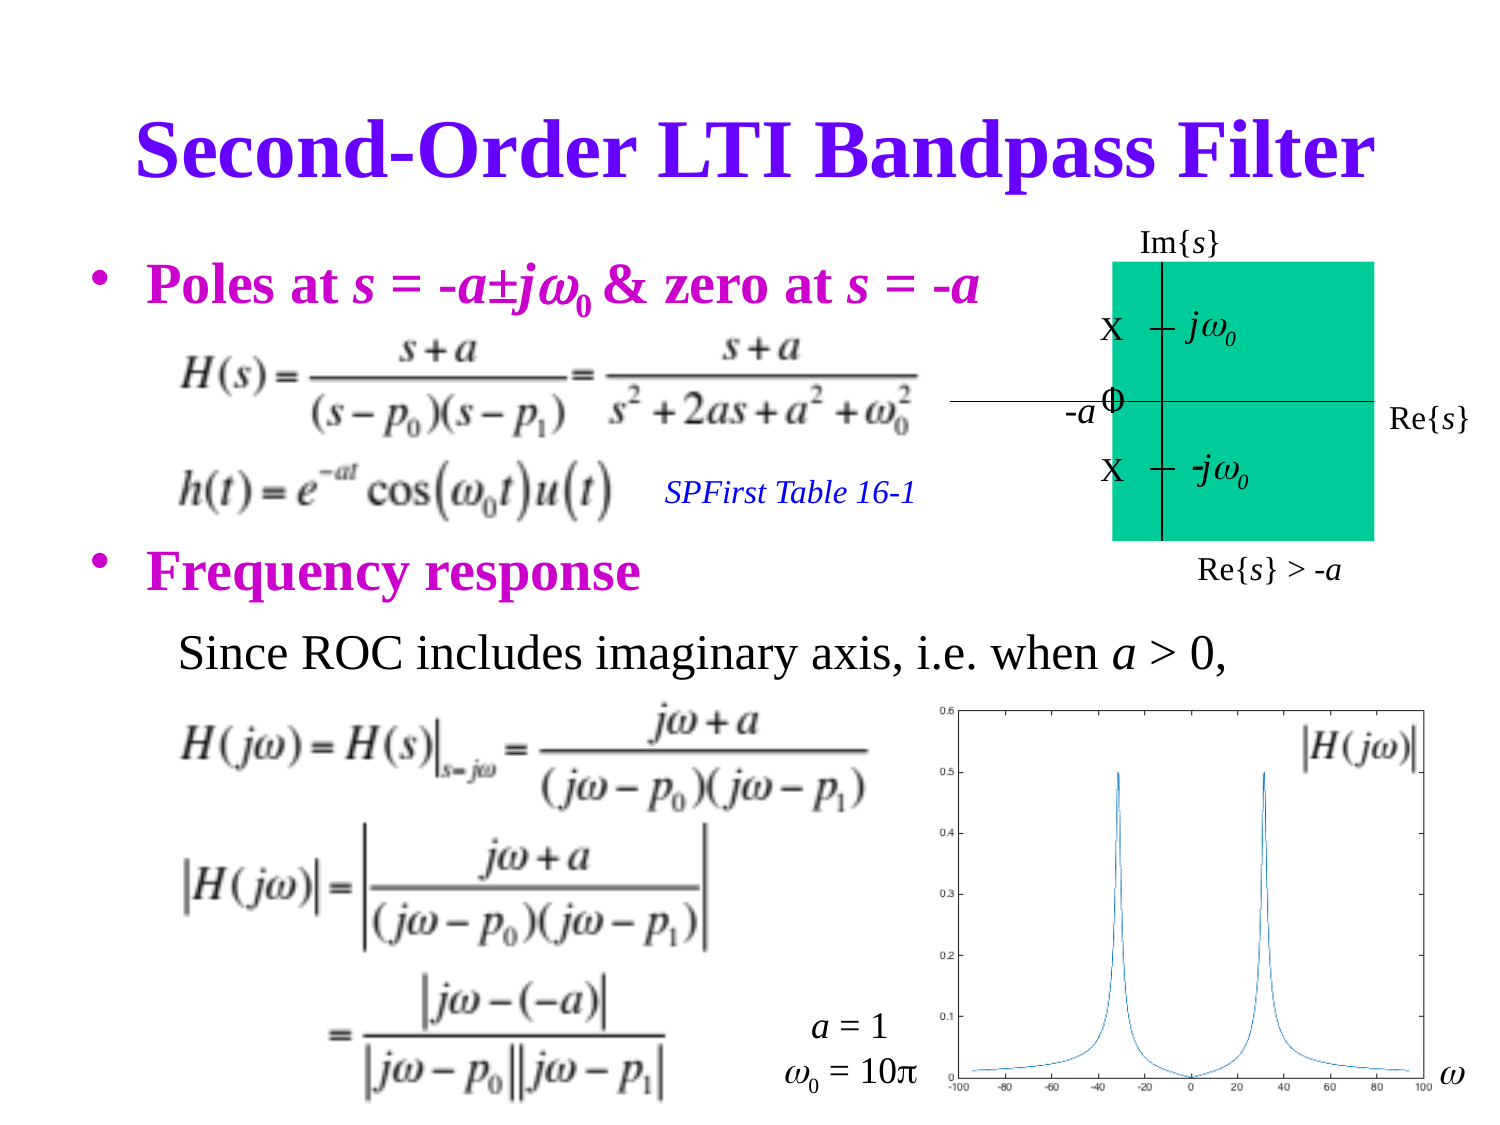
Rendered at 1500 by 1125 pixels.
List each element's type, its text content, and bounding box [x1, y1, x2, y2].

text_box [949, 212, 1488, 596]
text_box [174, 449, 615, 529]
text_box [174, 711, 494, 792]
text_box Since ROC includes imaginary axis, i.e. when a > 0, [87, 612, 1413, 700]
title Second-Order LTI Bandpass Filter [75, 50, 1438, 237]
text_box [322, 964, 670, 1104]
text_box w [1442, 1039, 1469, 1099]
text_box Frequency response [74, 525, 763, 625]
text_box SPFirst Table 16-1 [649, 462, 944, 518]
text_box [567, 314, 923, 440]
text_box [174, 316, 563, 442]
list Poles at s = -a±jw0 & zero at s = -a [75, 237, 944, 338]
text_box a = 1 w0 = 10p [762, 993, 918, 1105]
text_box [179, 812, 713, 956]
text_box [922, 706, 1438, 1101]
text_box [499, 687, 876, 816]
